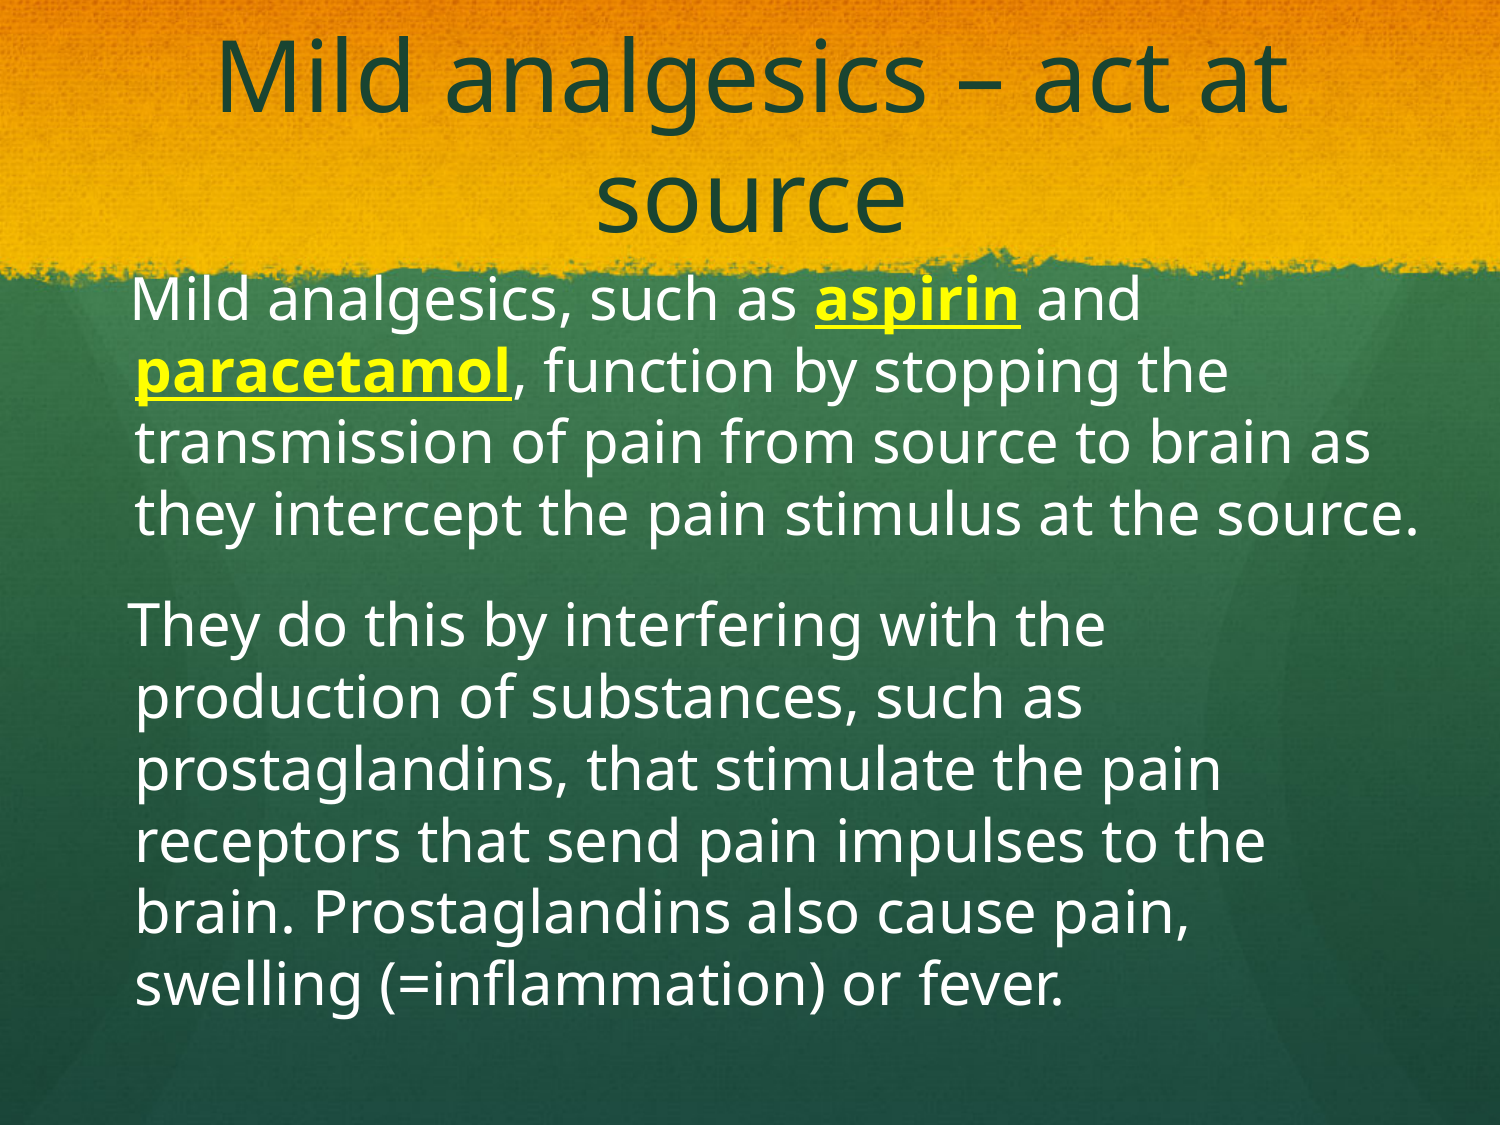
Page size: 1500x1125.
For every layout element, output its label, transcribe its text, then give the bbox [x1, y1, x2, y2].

picture [0, 0, 1500, 1125]
list Mild analgesics, such as aspirin and paracetamol, function by stopping the transmission of pain from source to brain as they intercept the pain stimulus at the source. They do this by interfering with the production of substances, such as prostaglandins, that stimulate the pain receptors that send pain impulses to the brain. Prostaglandins also cause pain, swelling (=inflammation) or fever. [66, 252, 1439, 1094]
title Mild analgesics – act at source [66, 52, 1439, 213]
